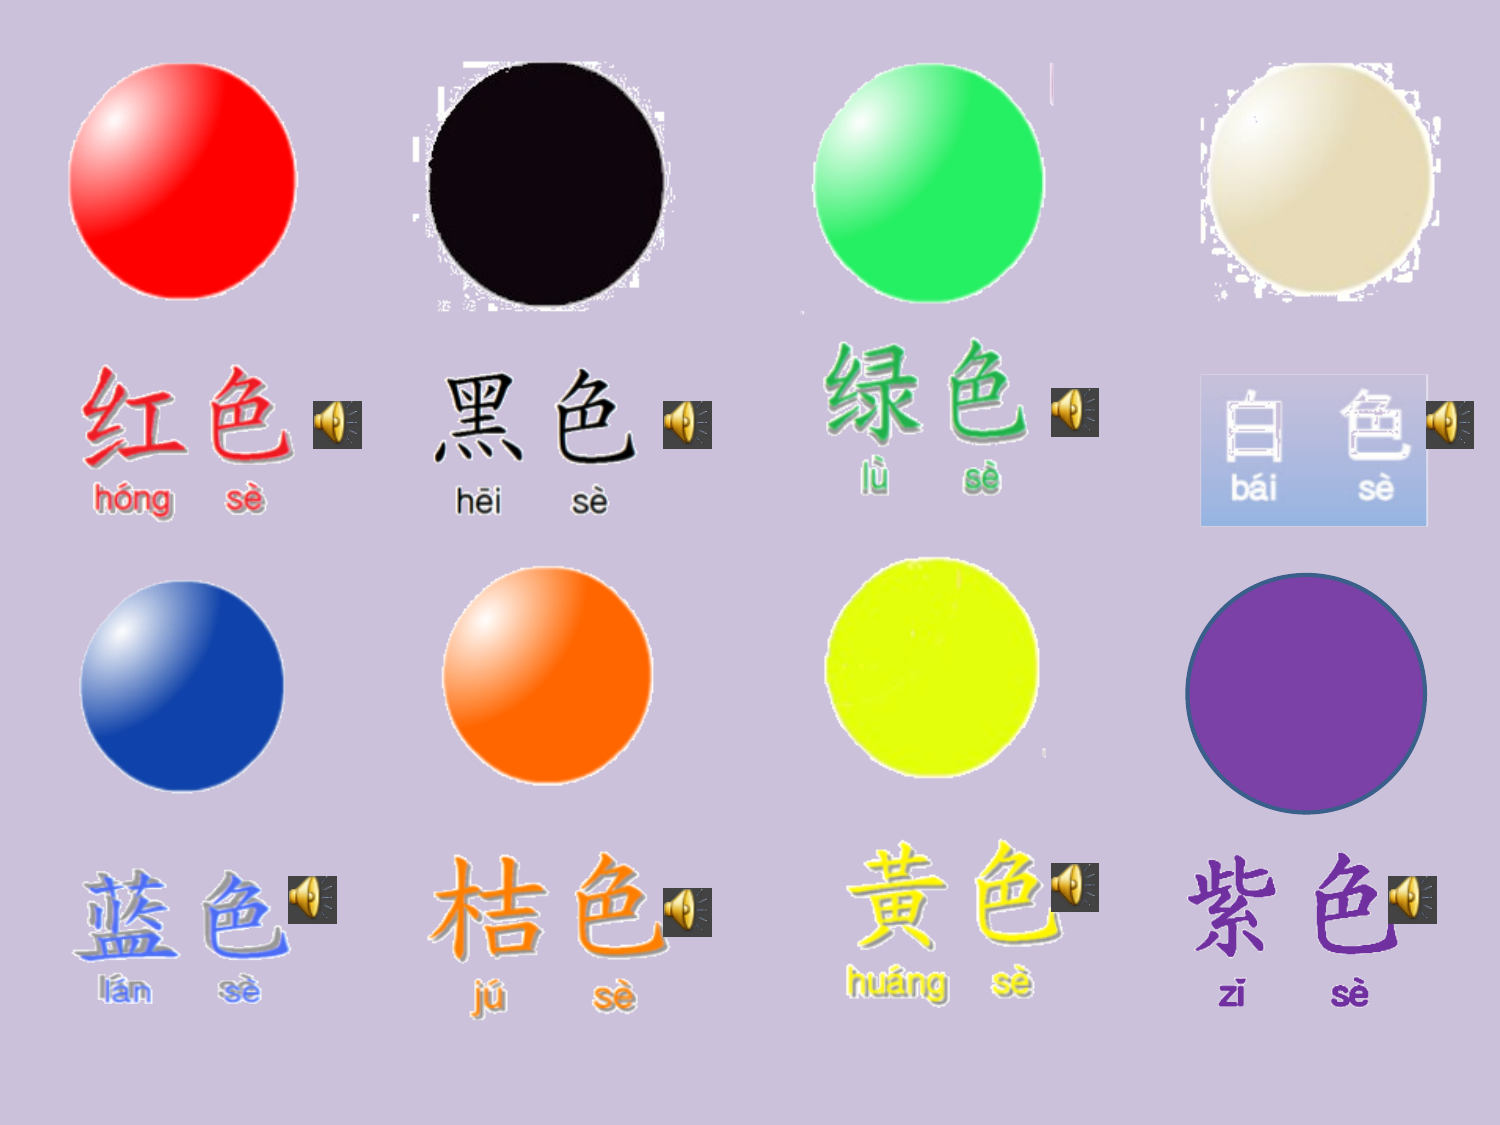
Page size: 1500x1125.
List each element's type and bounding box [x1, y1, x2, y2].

picture [787, 0, 1115, 1052]
picture [49, 0, 363, 1049]
picture [1187, 0, 1476, 562]
picture [1174, 837, 1438, 1026]
text_box [1185, 572, 1428, 815]
picture [399, 0, 713, 1063]
